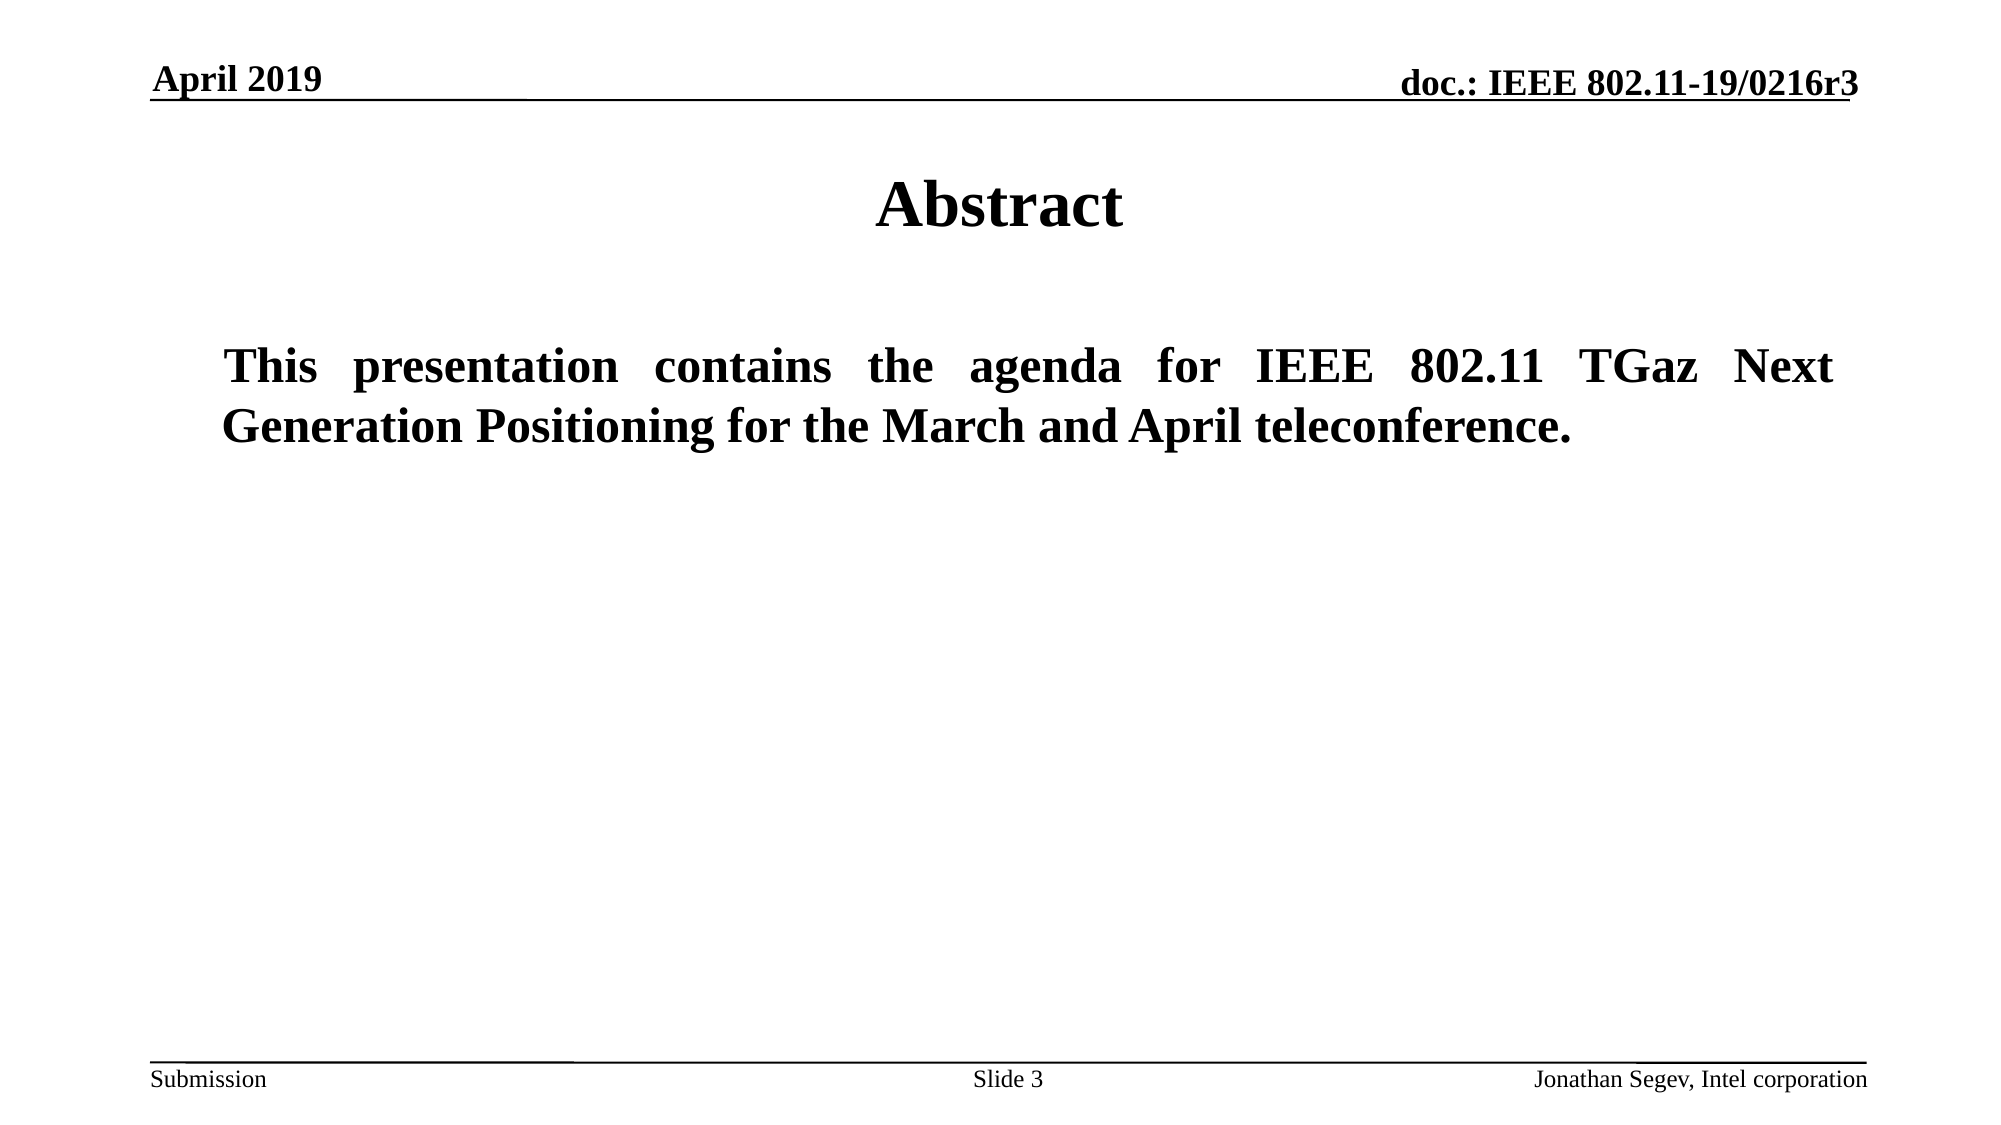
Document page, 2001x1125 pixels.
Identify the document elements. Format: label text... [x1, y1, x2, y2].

title Abstract [149, 112, 1850, 288]
footer Jonathan Segev, Intel corporation [1171, 1061, 1869, 1093]
slide_number Slide 3 [950, 1061, 1067, 1123]
list This presentation contains the agenda for IEEE 802.11 TGaz Next Generation Positioning for the March and April teleconference. [149, 324, 1850, 1000]
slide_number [152, 54, 563, 100]
